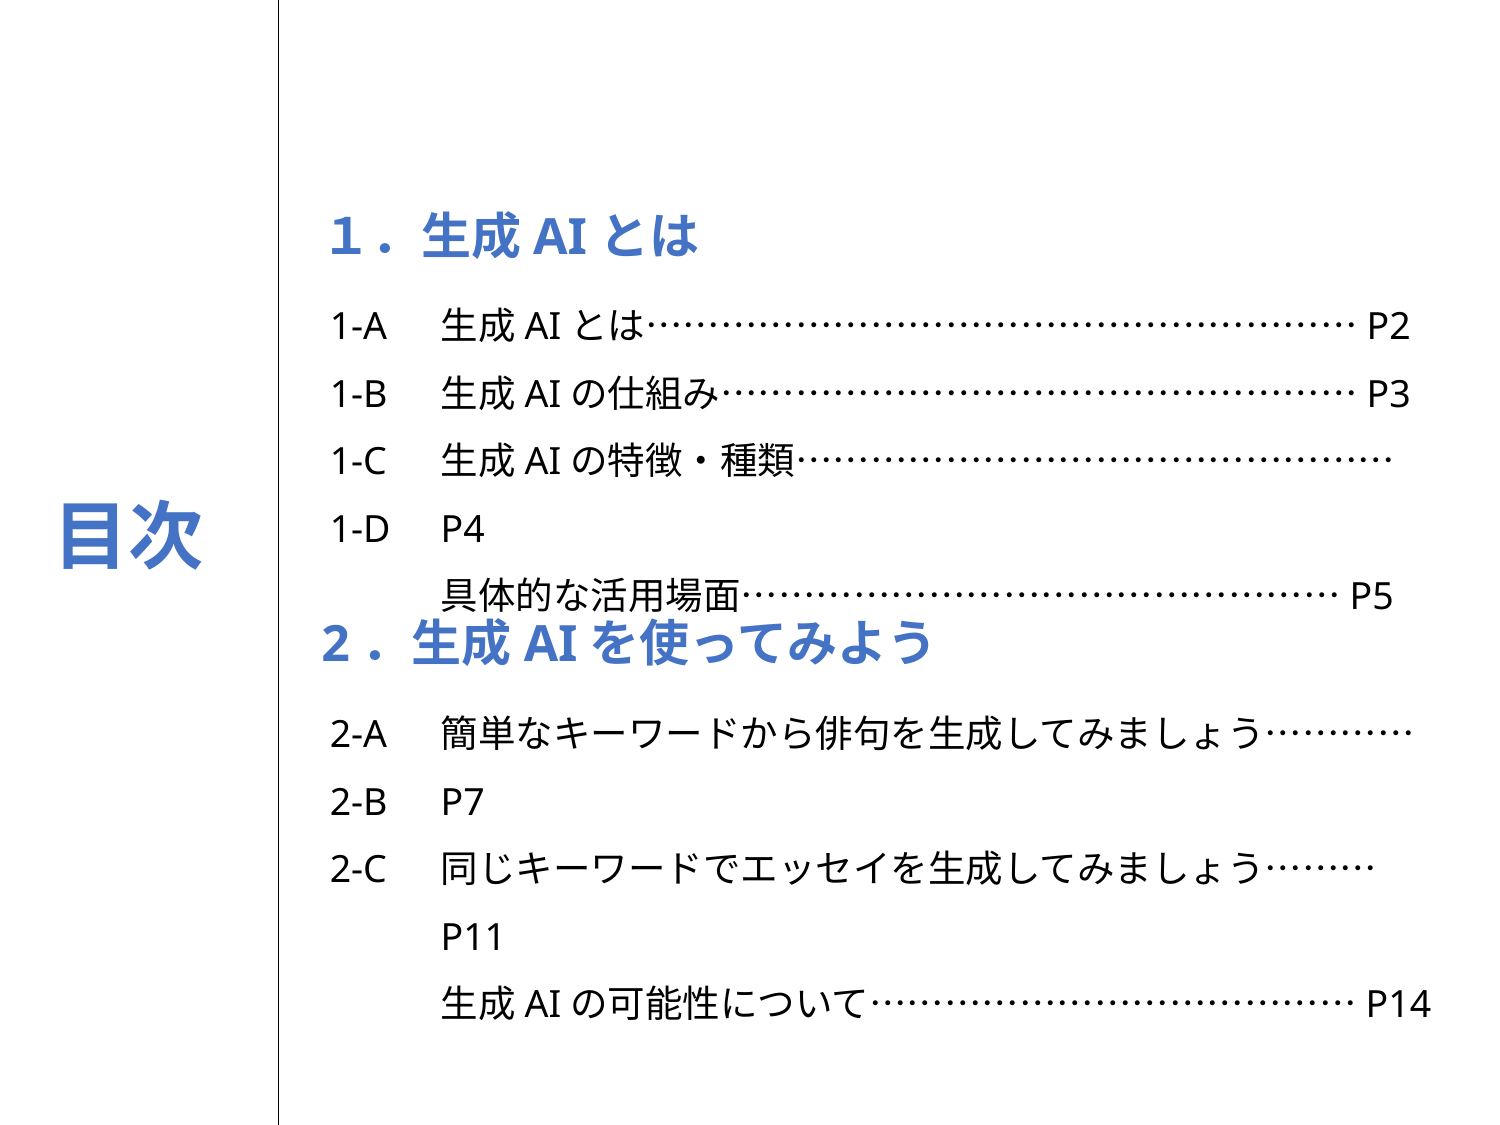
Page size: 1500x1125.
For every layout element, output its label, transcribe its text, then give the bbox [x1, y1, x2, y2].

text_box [306, 604, 1448, 895]
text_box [306, 196, 1448, 604]
text_box 目次 [10, 491, 248, 634]
